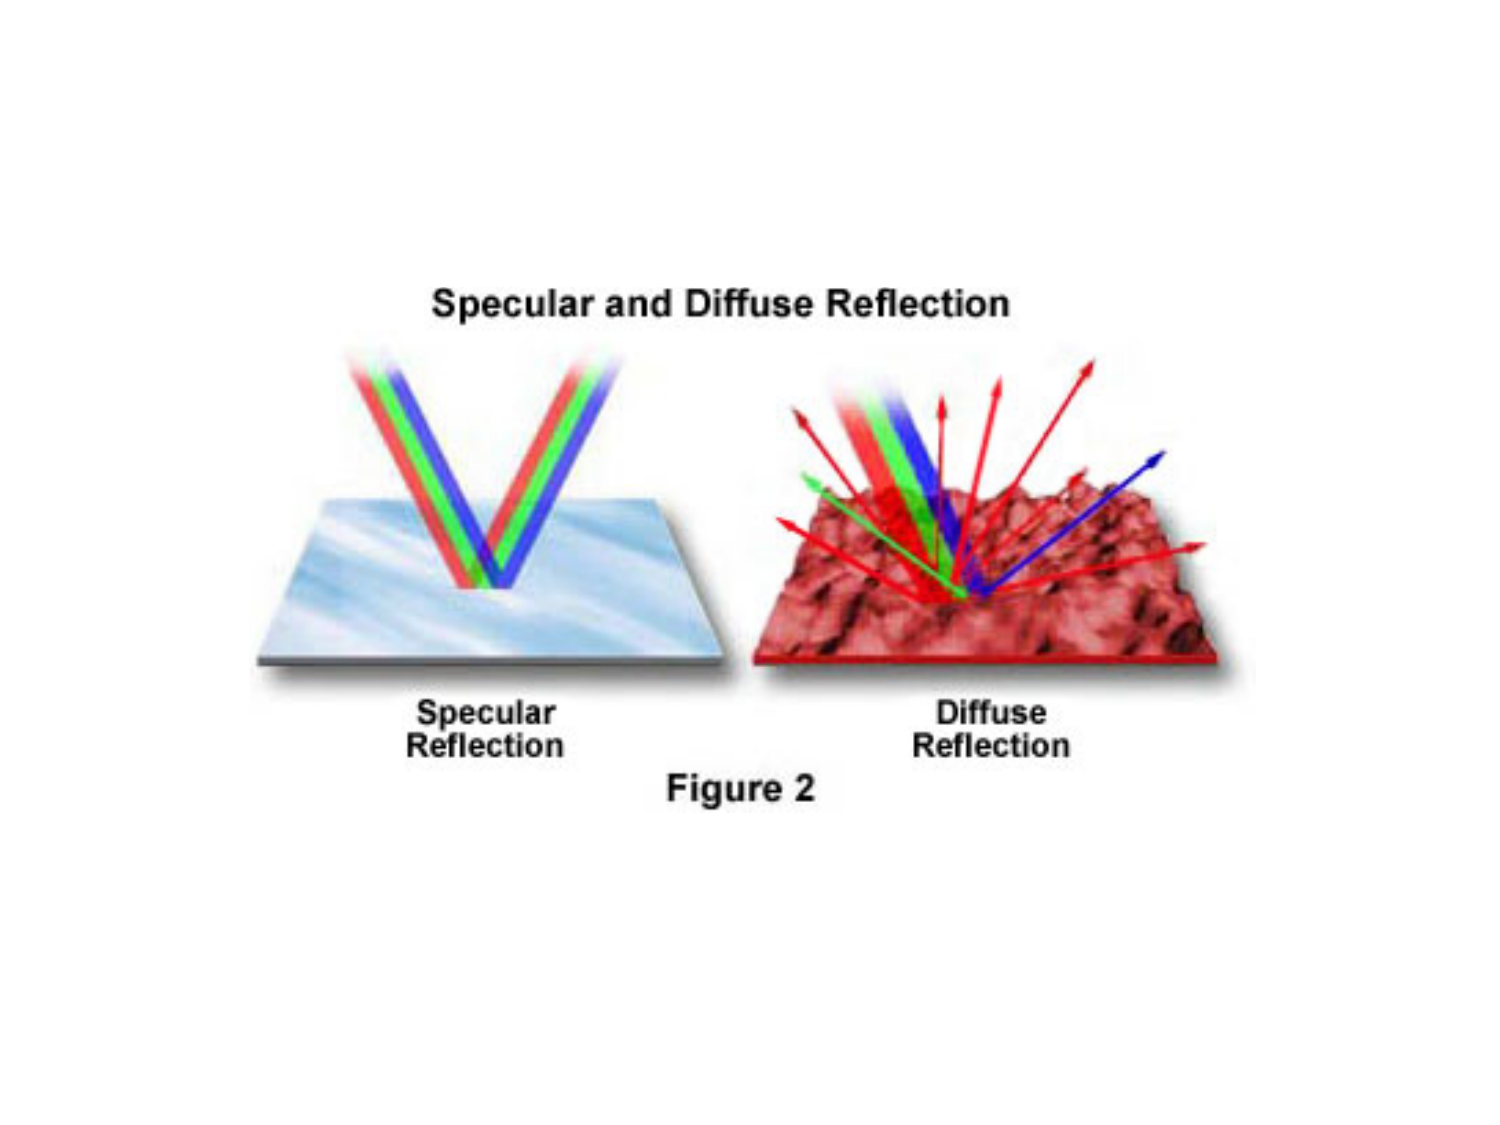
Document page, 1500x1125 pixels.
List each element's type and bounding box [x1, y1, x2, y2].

picture [249, 287, 1257, 813]
